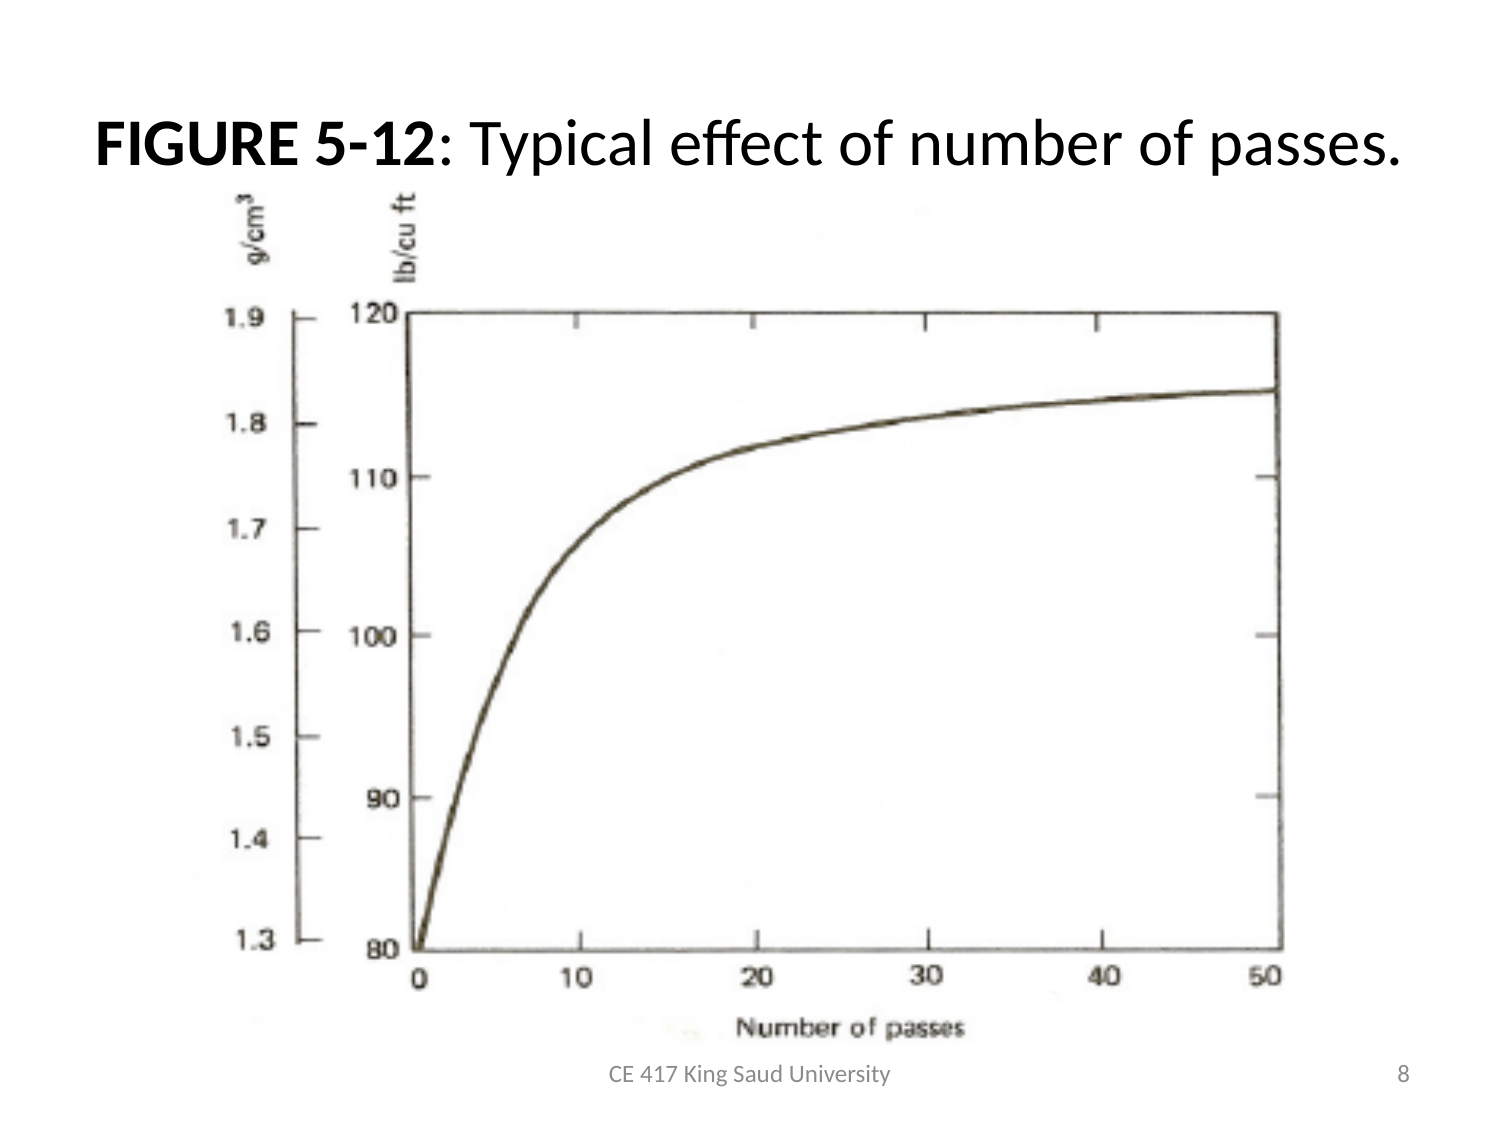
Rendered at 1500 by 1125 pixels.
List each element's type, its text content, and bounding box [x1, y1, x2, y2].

picture [187, 187, 1301, 1051]
title FIGURE 5-12: Typical effect of number of passes. [75, 45, 1425, 233]
slide_number 8 [1074, 1042, 1425, 1103]
footer CE 417 King Saud University [512, 1060, 988, 1103]
